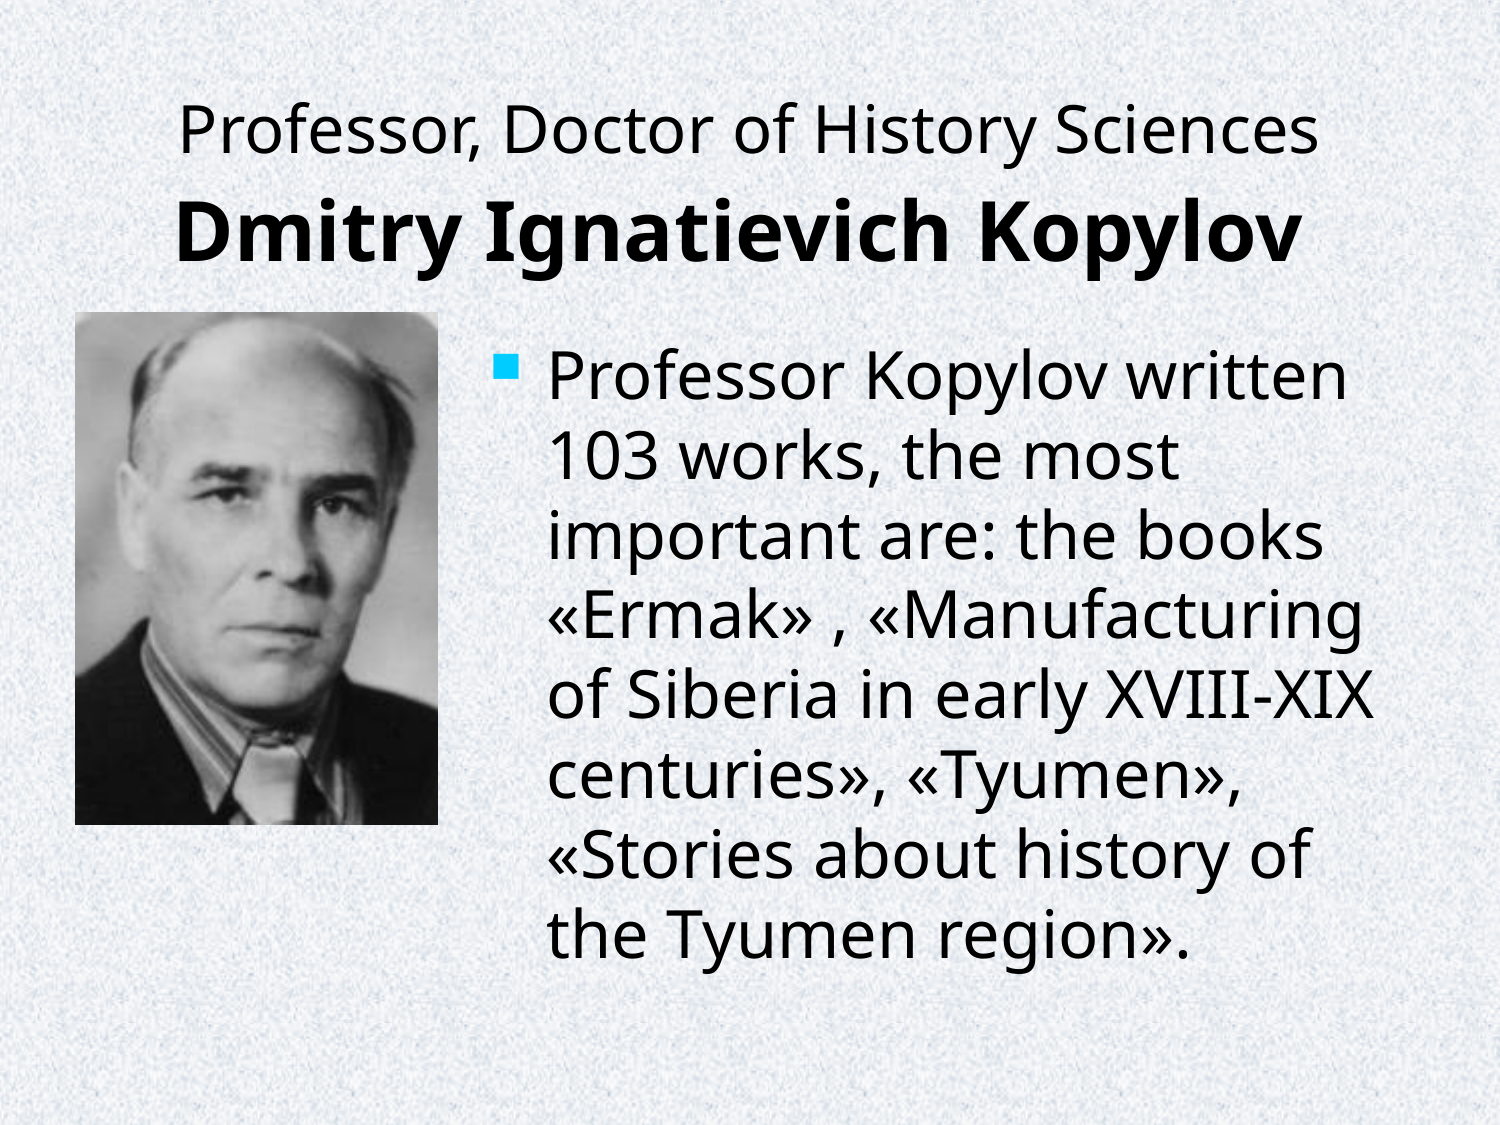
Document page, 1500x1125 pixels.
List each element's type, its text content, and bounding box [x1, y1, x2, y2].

picture [74, 312, 438, 826]
title Professor, Doctor of History Sciences Dmitry Ignatievich Kopylov [74, 62, 1426, 288]
list Professor Kopylov written 103 works, the most important are: the books «Ermak» , «Manufacturing of Siberia in early XVIII-XIX centuries», «Tyumen», «Stories about history of the Tyumen region». [474, 324, 1426, 1001]
